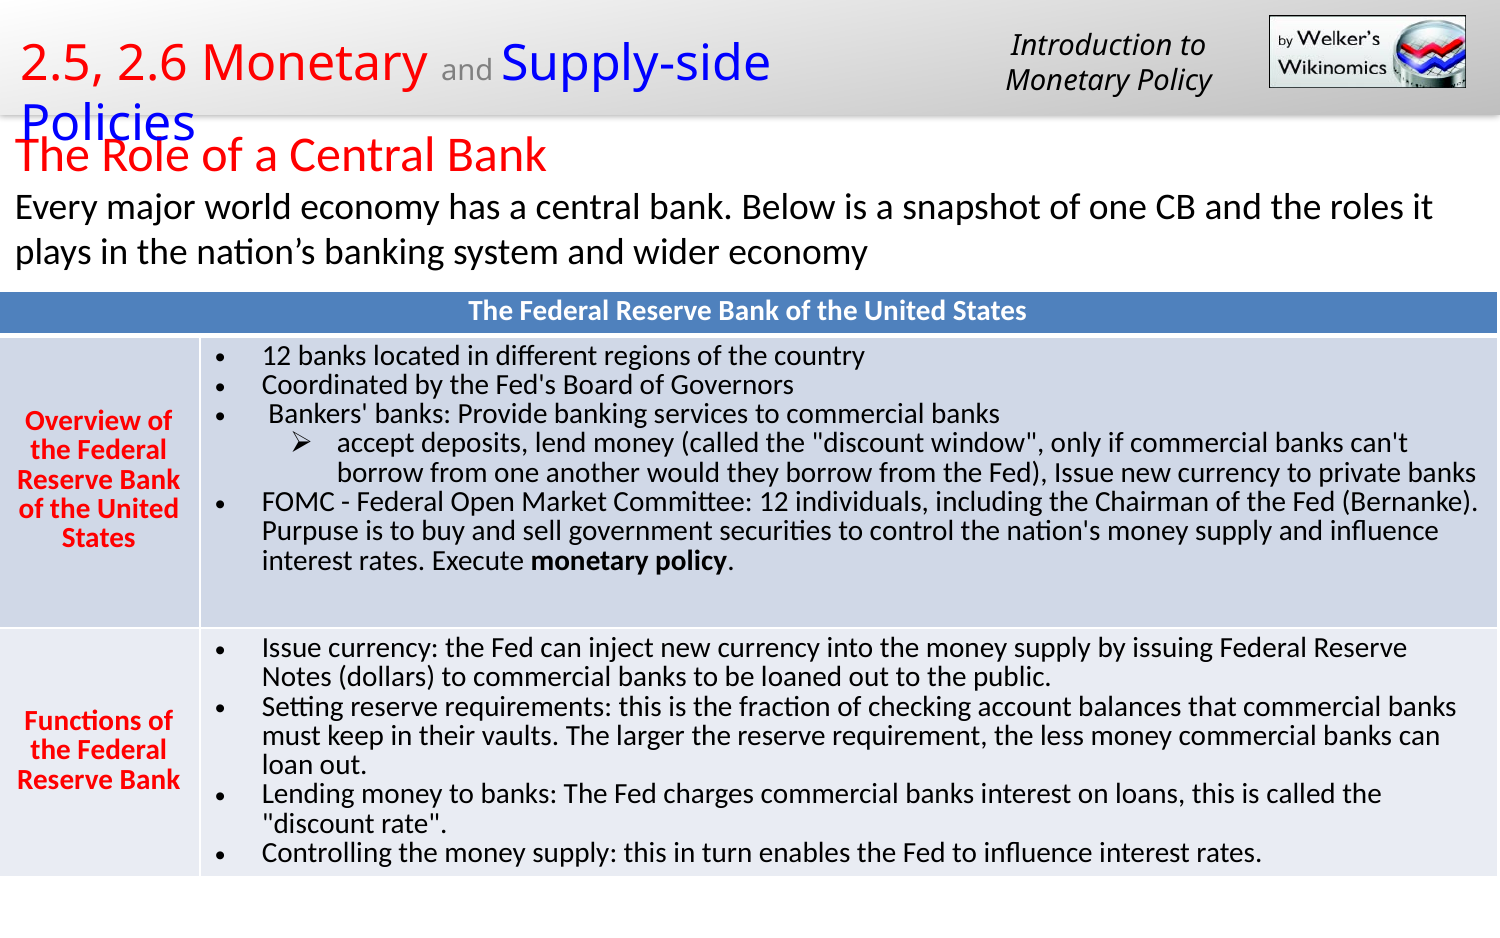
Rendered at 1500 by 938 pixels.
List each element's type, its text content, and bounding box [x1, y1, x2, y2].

text_box The Role of a Central Bank Every major world economy has a central bank. Below is a snapshot of one CB and the roles it plays in the nation’s banking system and wider economy [0, 123, 1500, 280]
table_cell Functions of the Federal Reserve Bank [0, 629, 199, 876]
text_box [0, 0, 1500, 115]
table_cell Issue currency: the Fed can inject new currency into the money supply by issuing Federal Reserve Notes (dollars) to commercial banks to be loaned out to the public. Setting reserve requirements: this is the fraction of checking account balances that commercial banks must keep in their vaults. The larger the reserve requirement, the less money commercial banks can loan out. Lending money to banks: The Fed charges commercial banks interest on loans, this is called the "discount rate". Controlling the money supply: this in turn enables the Fed to influence interest rates. [201, 629, 1497, 876]
table_header The Federal Reserve Bank of the United States [0, 292, 1497, 333]
table_cell Overview of the Federal Reserve Bank of the United States [0, 338, 199, 627]
table_cell 12 banks located in different regions of the country Coordinated by the Fed's Board of Governors Bankers' banks: Provide banking services to commercial banks accept deposits, lend money (called the "discount window", only if commercial banks can't borrow from one another would they borrow from the Fed), Issue new currency to private banks FOMC - Federal Open Market Committee: 12 individuals, including the Chairman of the Fed (Bernanke). Purpuse is to buy and sell government securities to control the nation's money supply and influence interest rates. Execute monetary policy. [201, 338, 1497, 627]
